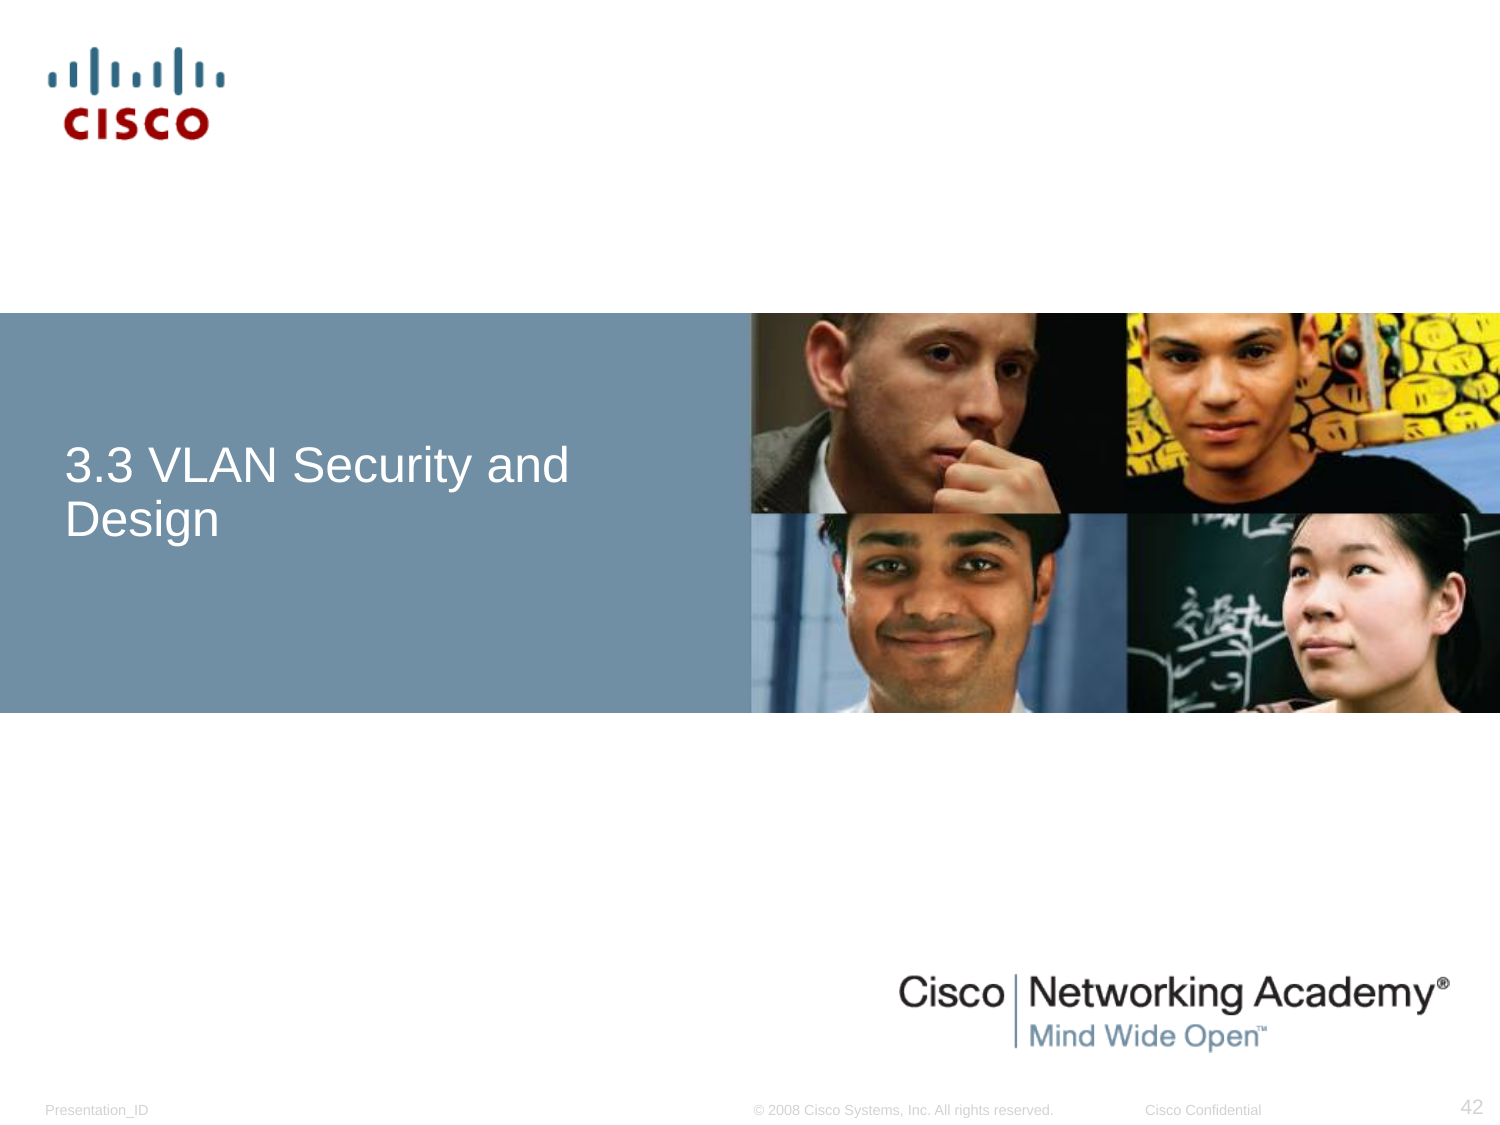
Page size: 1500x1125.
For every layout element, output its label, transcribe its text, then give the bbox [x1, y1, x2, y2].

picture [0, 313, 1500, 713]
picture [899, 974, 1450, 1053]
title 3.3 VLAN Security and Design [50, 371, 684, 615]
picture [40, 19, 233, 168]
